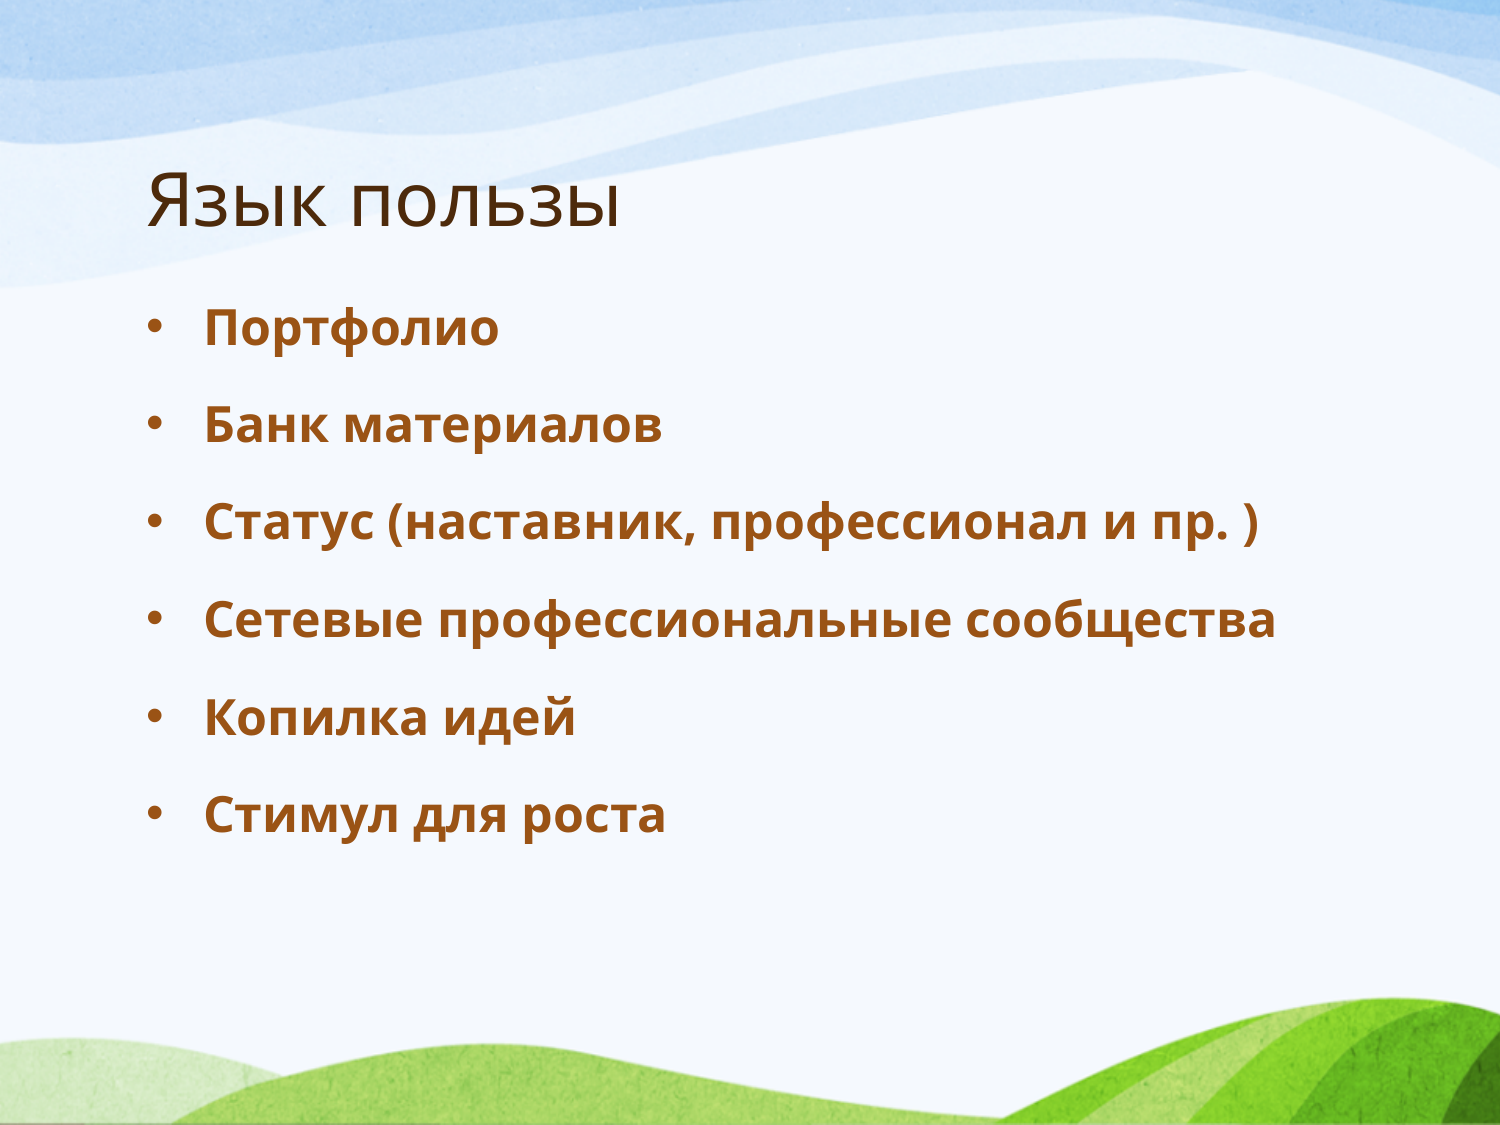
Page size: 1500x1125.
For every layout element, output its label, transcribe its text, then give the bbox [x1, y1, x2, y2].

list Портфолио Банк материалов Статус (наставник, профессионал и пр. ) Сетевые профессиональные сообщества Копилка идей Стимул для роста [131, 287, 1369, 982]
picture [0, 0, 1500, 1125]
title Язык пользы [131, 50, 1369, 250]
